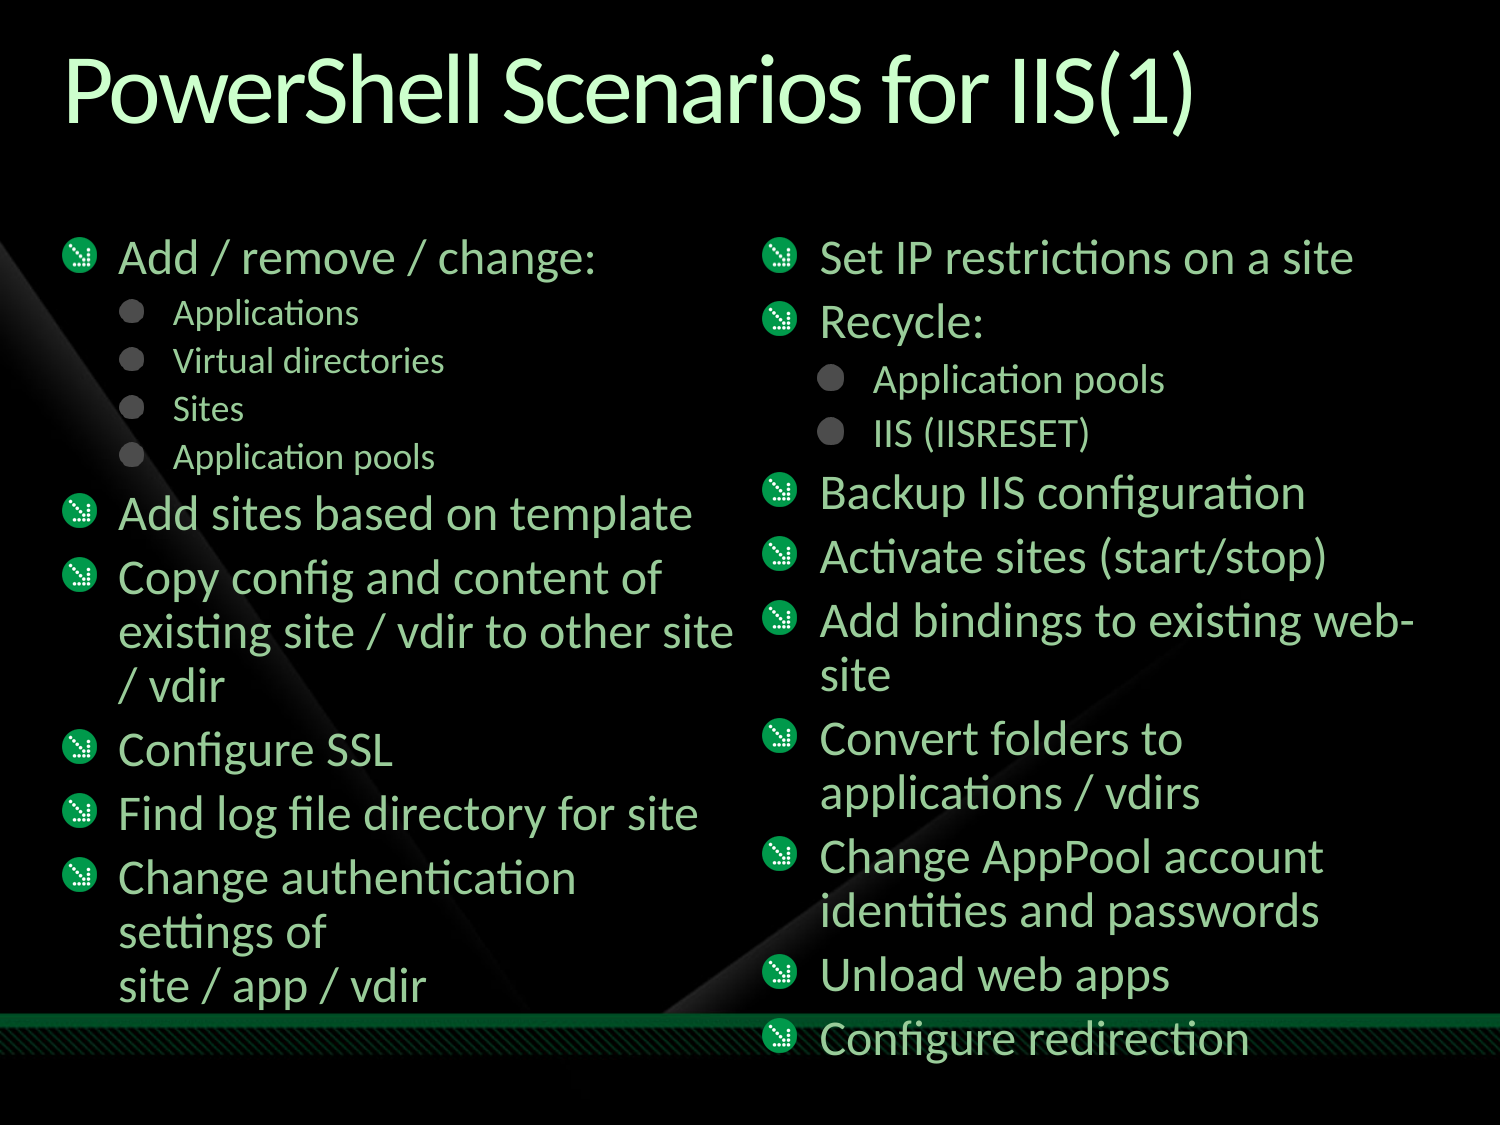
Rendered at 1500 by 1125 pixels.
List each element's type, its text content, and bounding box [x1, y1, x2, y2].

list Add / remove / change: Applications Virtual directories Sites Application pools Add sites based on template Copy config and content of existing site / vdir to other site / vdir Configure SSL Find log file directory for site Change authentication settings of site / app / vdir [62, 231, 738, 1092]
title PowerShell Scenarios for IIS(1) [62, 37, 1438, 147]
list Set IP restrictions on a site Recycle: Application pools IIS (IISRESET) Backup IIS configuration Activate sites (start/stop) Add bindings to existing web-site Convert folders to applications / vdirs Change AppPool account identities and passwords Unload web apps Configure redirection [762, 231, 1438, 1094]
picture [0, 0, 1500, 1125]
